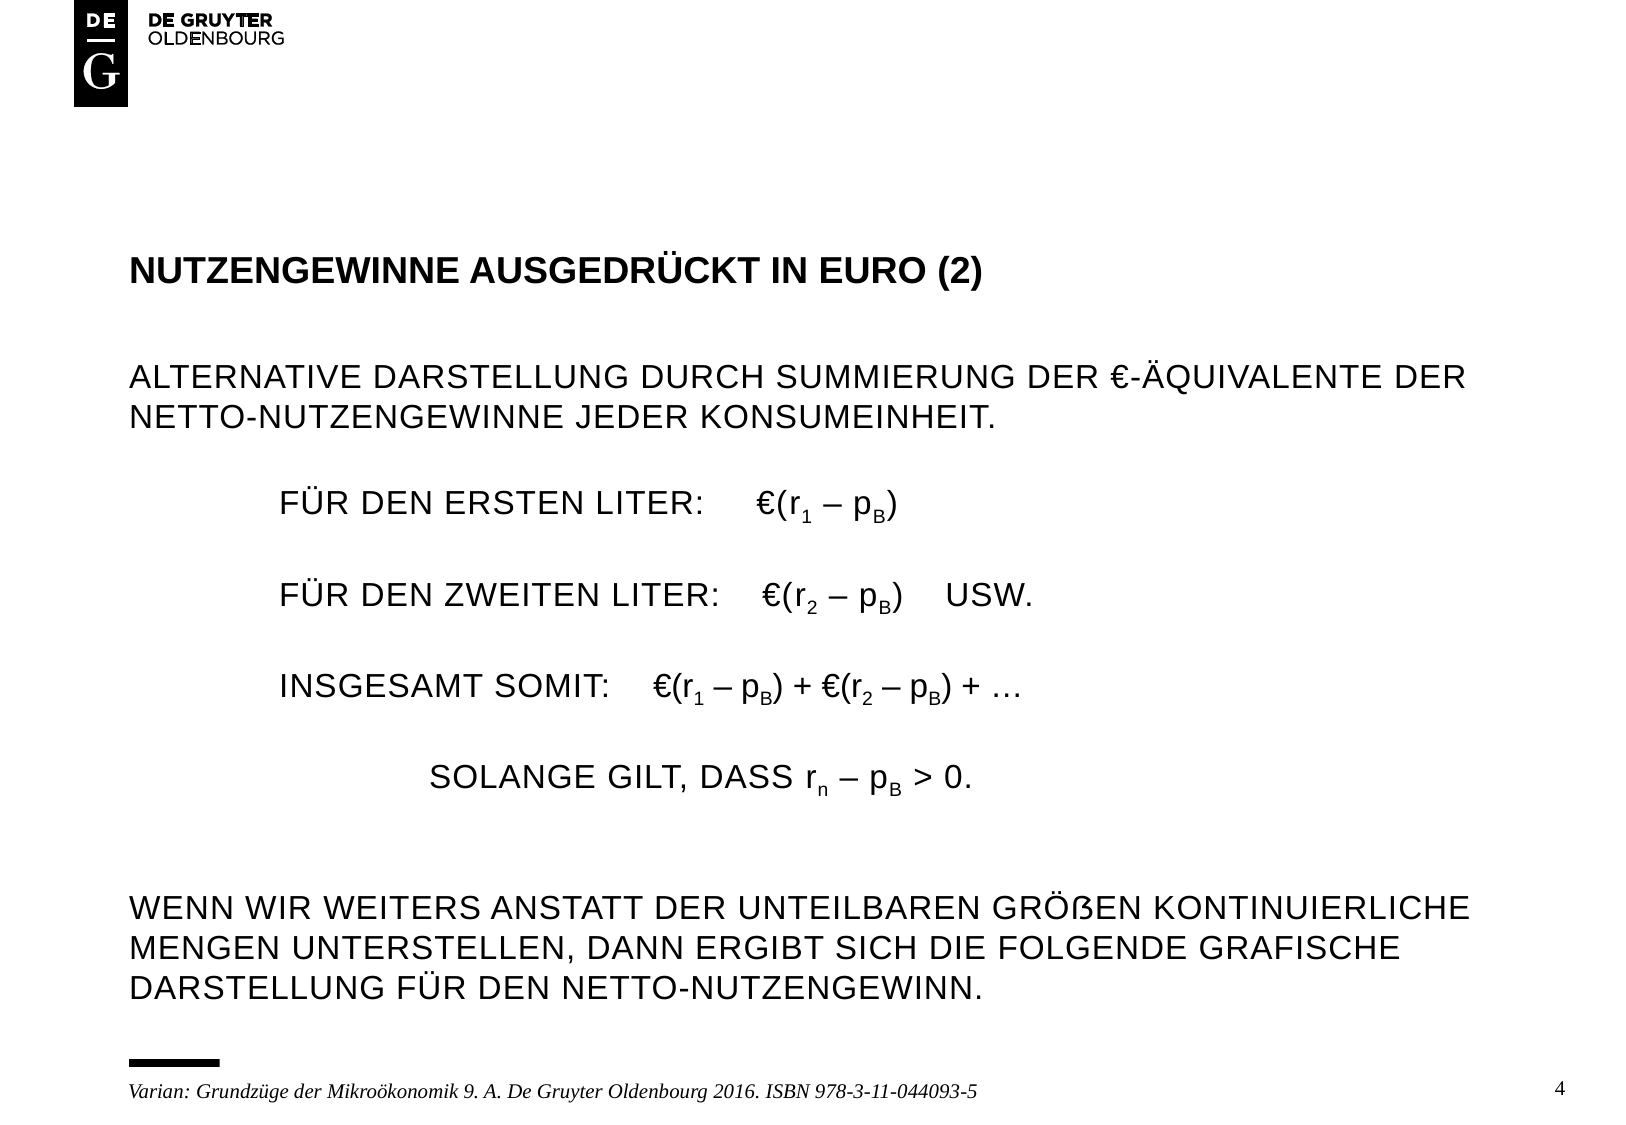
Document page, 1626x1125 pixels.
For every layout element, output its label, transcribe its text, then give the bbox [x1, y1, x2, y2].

list Alternative darstellung durch summierung der €-äquivalente der netto-nutzengewinne jeder konsumeinheit. Für den ersten liter: €(r1 – pB) Für den zweiten liter: €(r2 – pB) usw. Insgesamt somit: €(r1 – pB) + €(r2 – pB) + … Solange gilt, dass rn – pb > 0. Wenn wir WEITERS anstatt der unteilbaren größen kontinuierliche mengen unterstellen, dann ergibt sich die folgende grafische darstellung für den netto-nutzengewinn. [129, 355, 1556, 1018]
title Nutzengewinne ausgedrückt in euro (2) [129, 245, 1556, 328]
slide_number 4 [1554, 1074, 1614, 1104]
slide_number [128, 1077, 1539, 1108]
